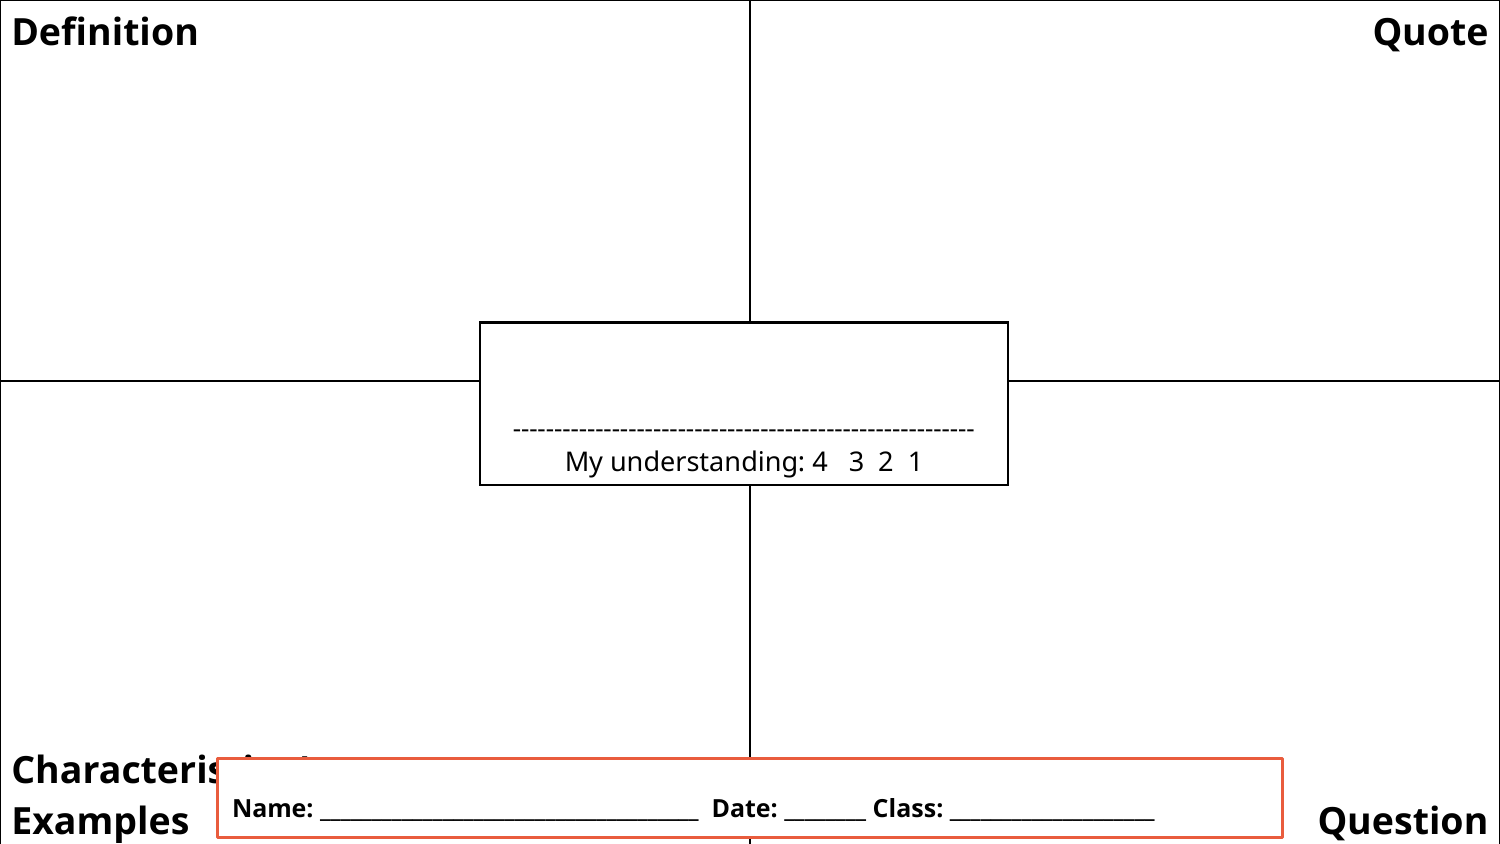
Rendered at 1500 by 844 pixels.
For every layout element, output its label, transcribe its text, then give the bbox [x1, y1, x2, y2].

text_box Name: _____________________________________ Date: ________ Class: ____________________ [217, 758, 1283, 838]
text_box -------------------------------------------------------- My understanding: 4 3 2 1 [480, 322, 1008, 486]
table_header Definition [1, 1, 749, 380]
table_header Quote [751, 1, 1499, 380]
table_cell Characteristics/ Examples [1, 382, 749, 844]
table_cell Question [751, 382, 1499, 844]
